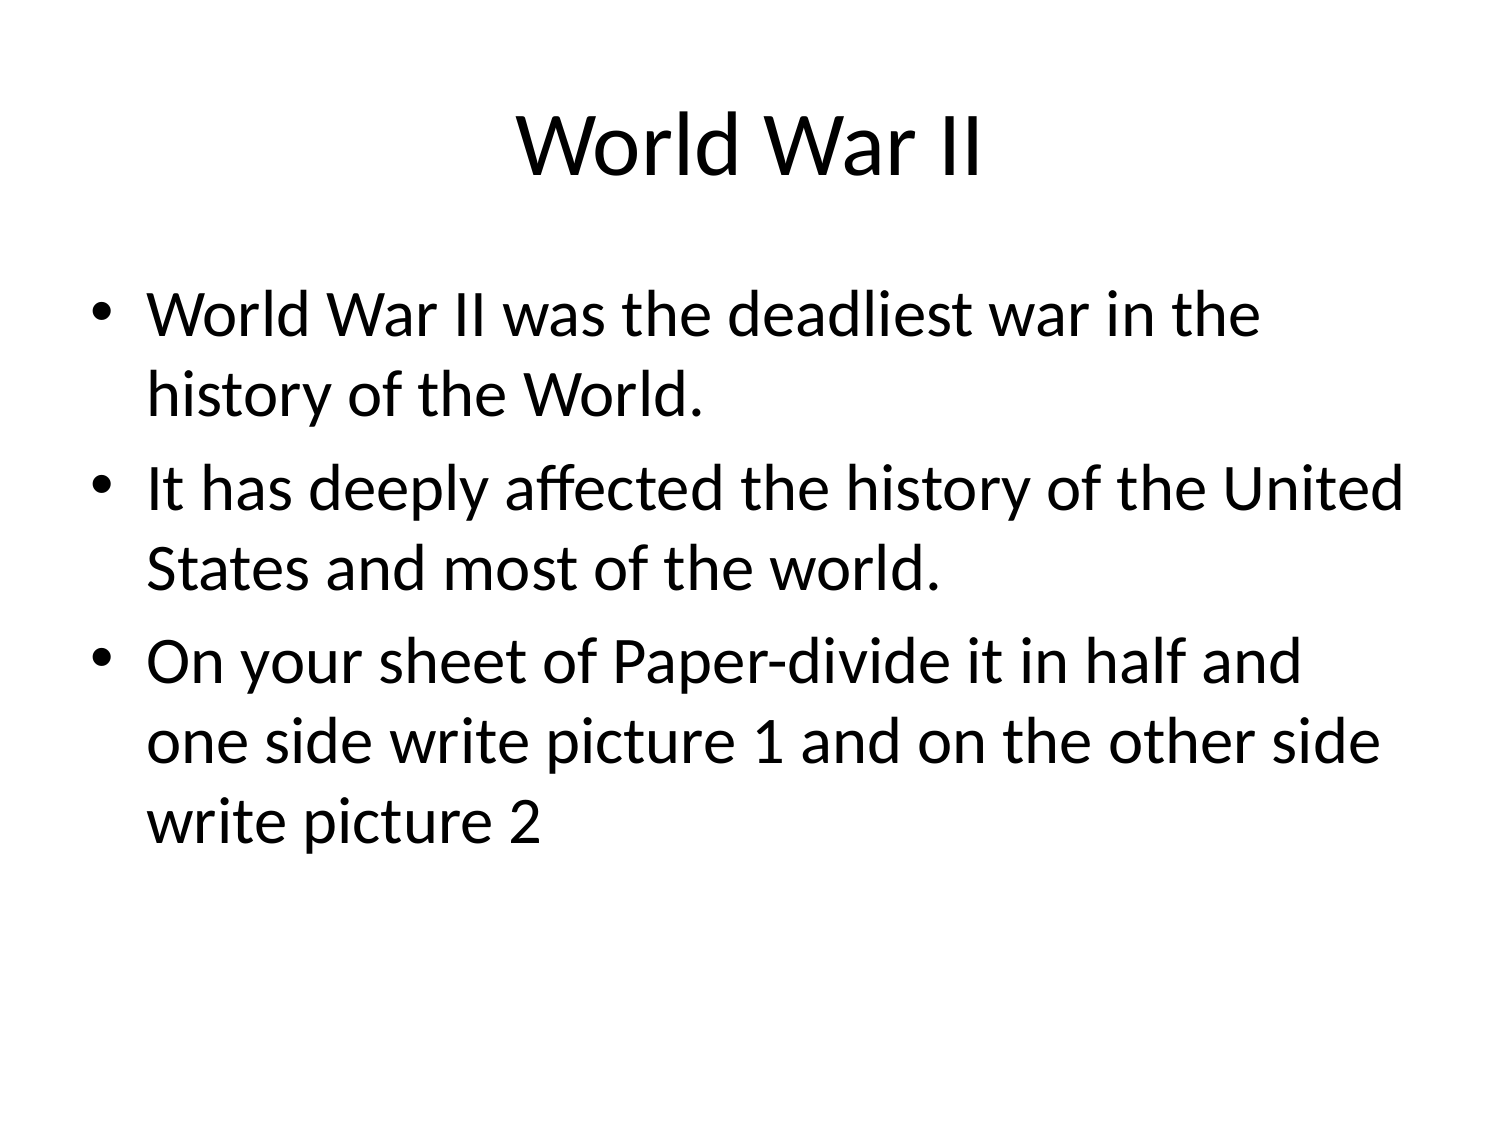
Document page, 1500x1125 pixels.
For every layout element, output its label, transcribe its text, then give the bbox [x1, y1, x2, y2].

title World War II [75, 45, 1425, 233]
list World War II was the deadliest war in the history of the World. It has deeply affected the history of the United States and most of the world. On your sheet of Paper-divide it in half and one side write picture 1 and on the other side write picture 2 [75, 262, 1425, 1005]
